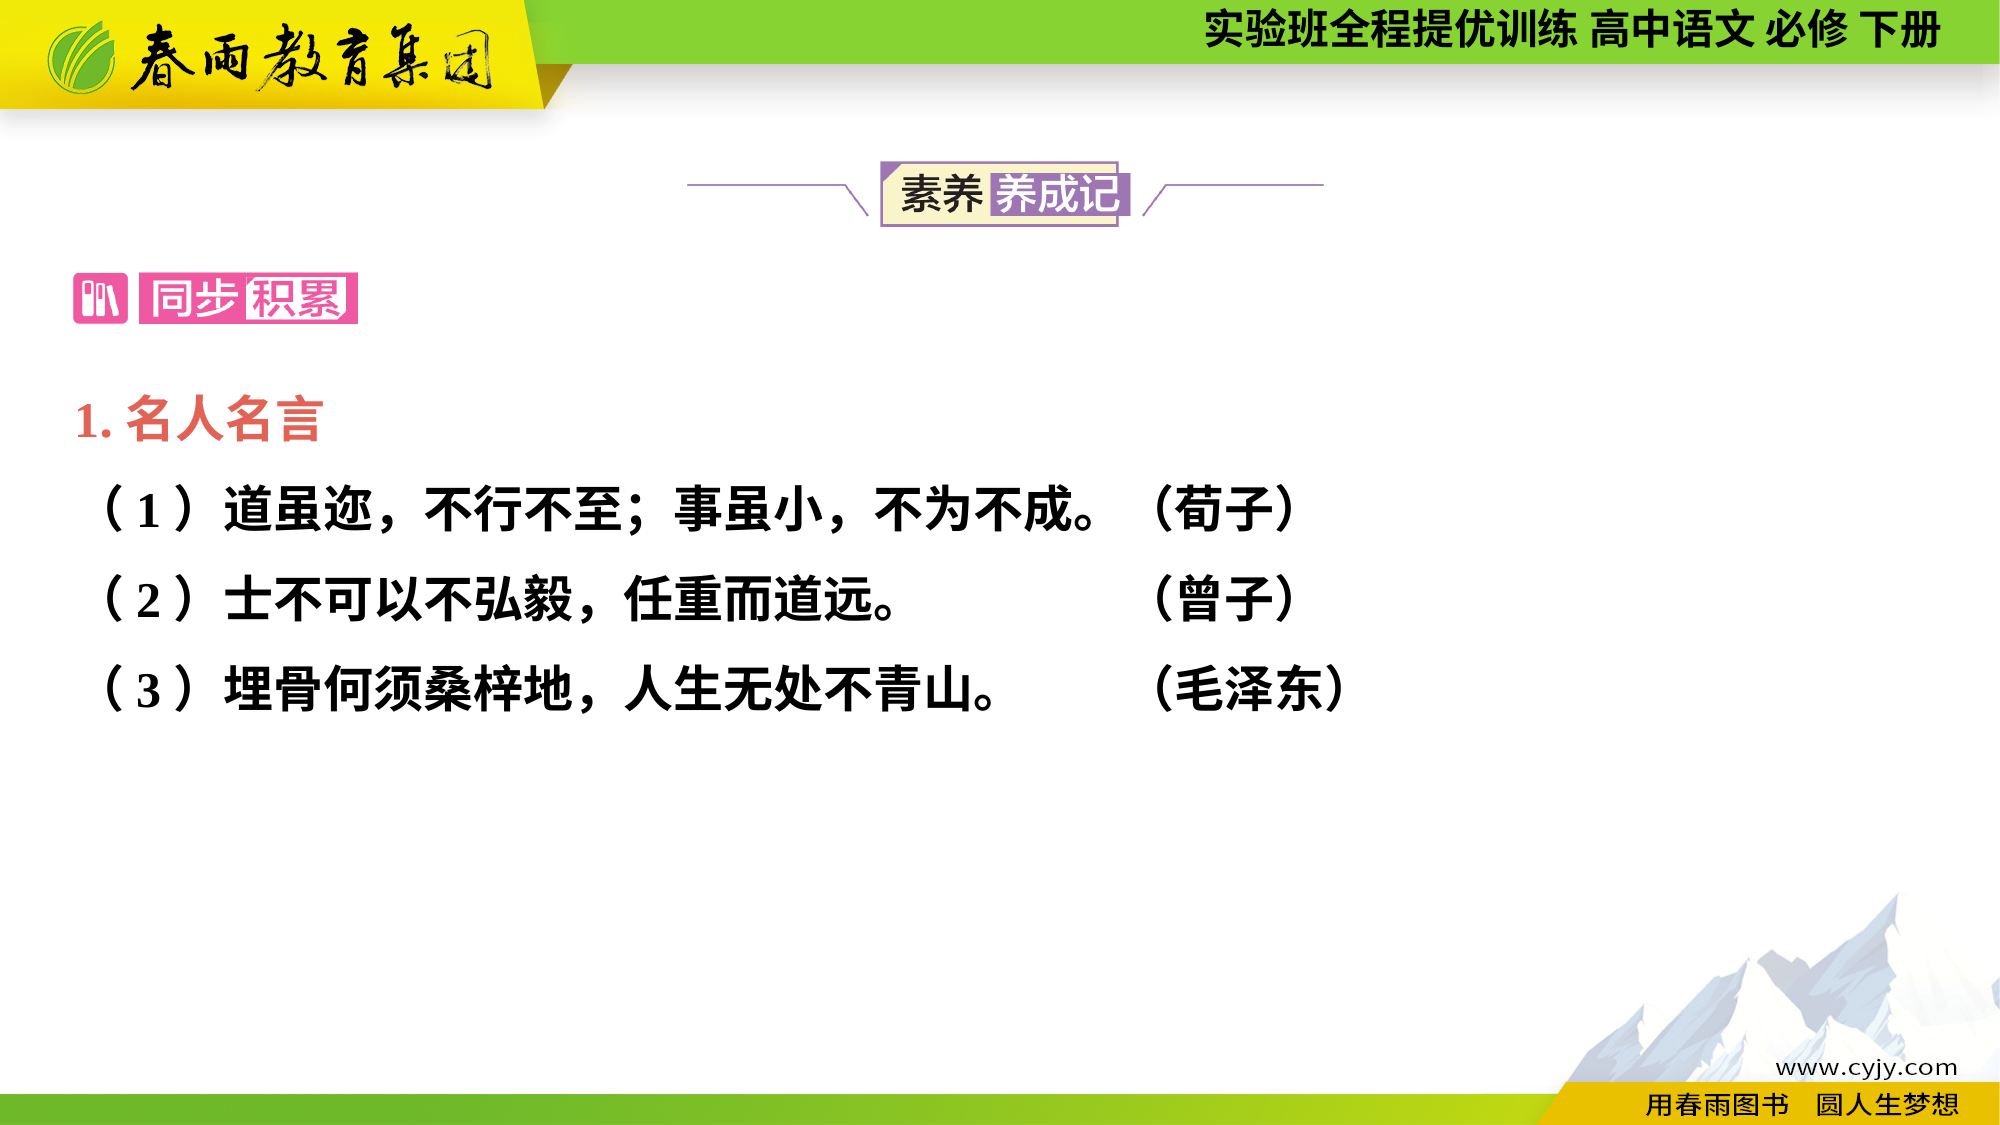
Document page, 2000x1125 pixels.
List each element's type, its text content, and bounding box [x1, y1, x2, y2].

picture [0, 0, 2000, 1125]
list 1.名人名言 （1）道虽迩，不行不至；事虽小，不为不成。 （荀子） （2）士不可以不弘毅，任重而道远。 （曾子） （3）埋骨何须桑梓地，人生无处不青山。 （毛泽东） [59, 350, 1944, 729]
